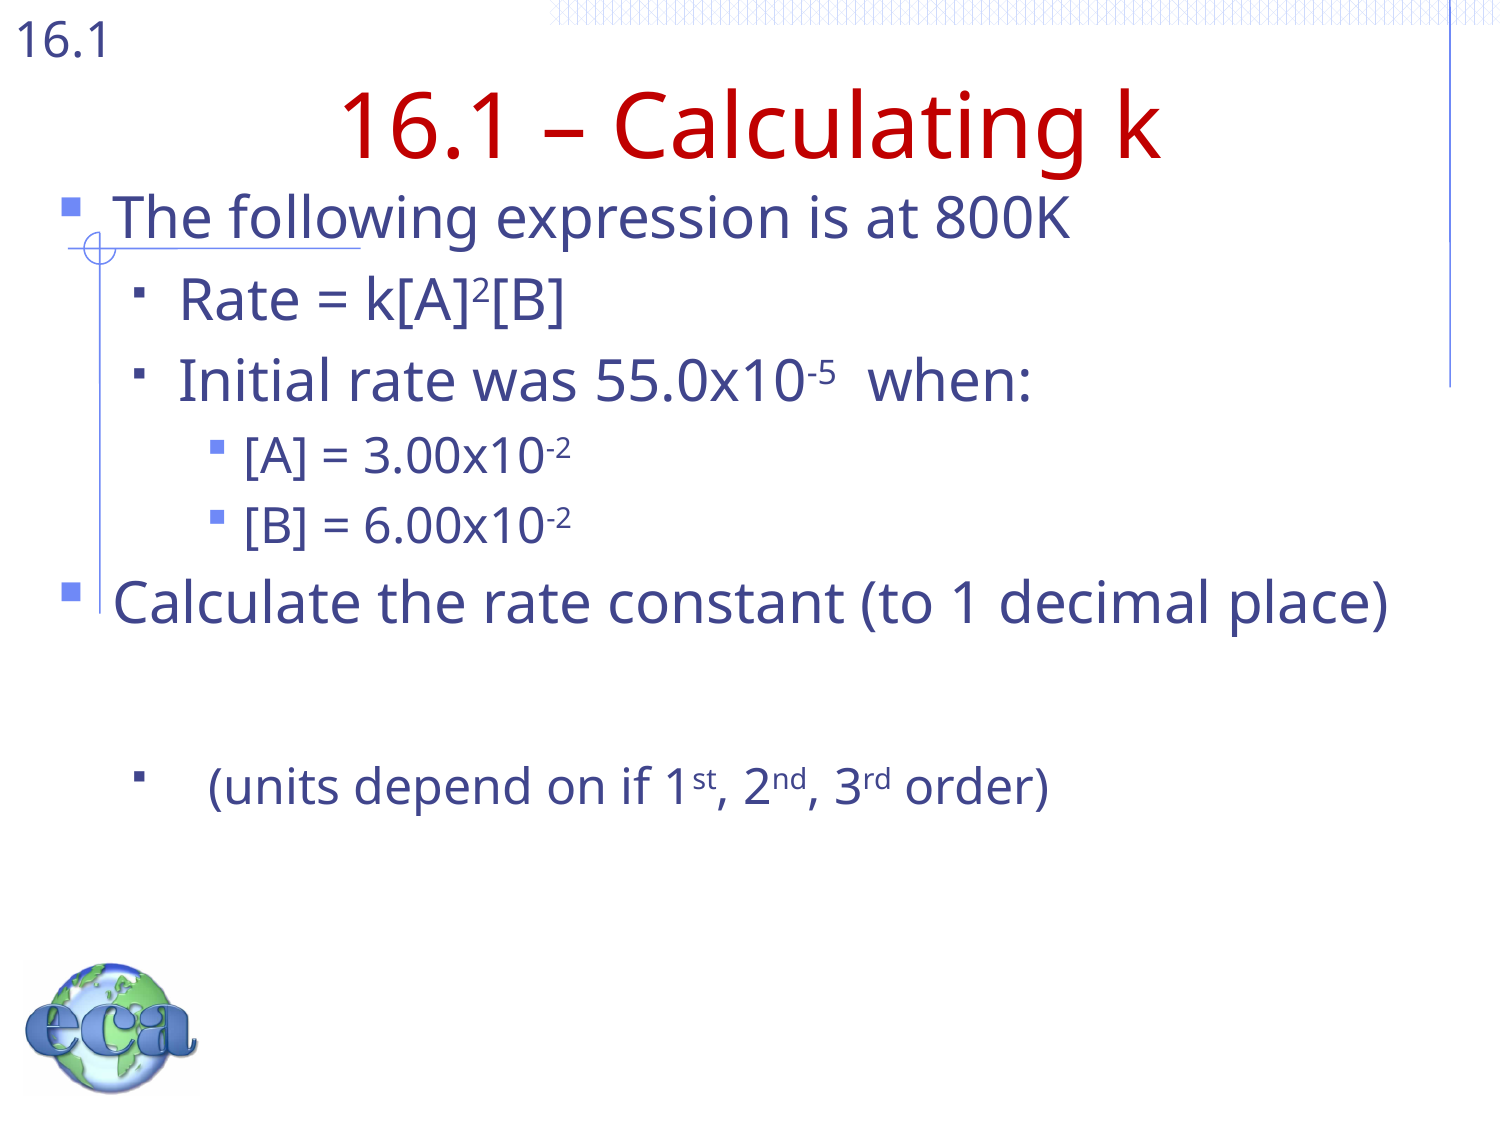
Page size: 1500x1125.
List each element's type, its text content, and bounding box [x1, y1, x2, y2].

title 16.1 – Calculating k [17, 49, 1483, 185]
picture [23, 960, 200, 1096]
